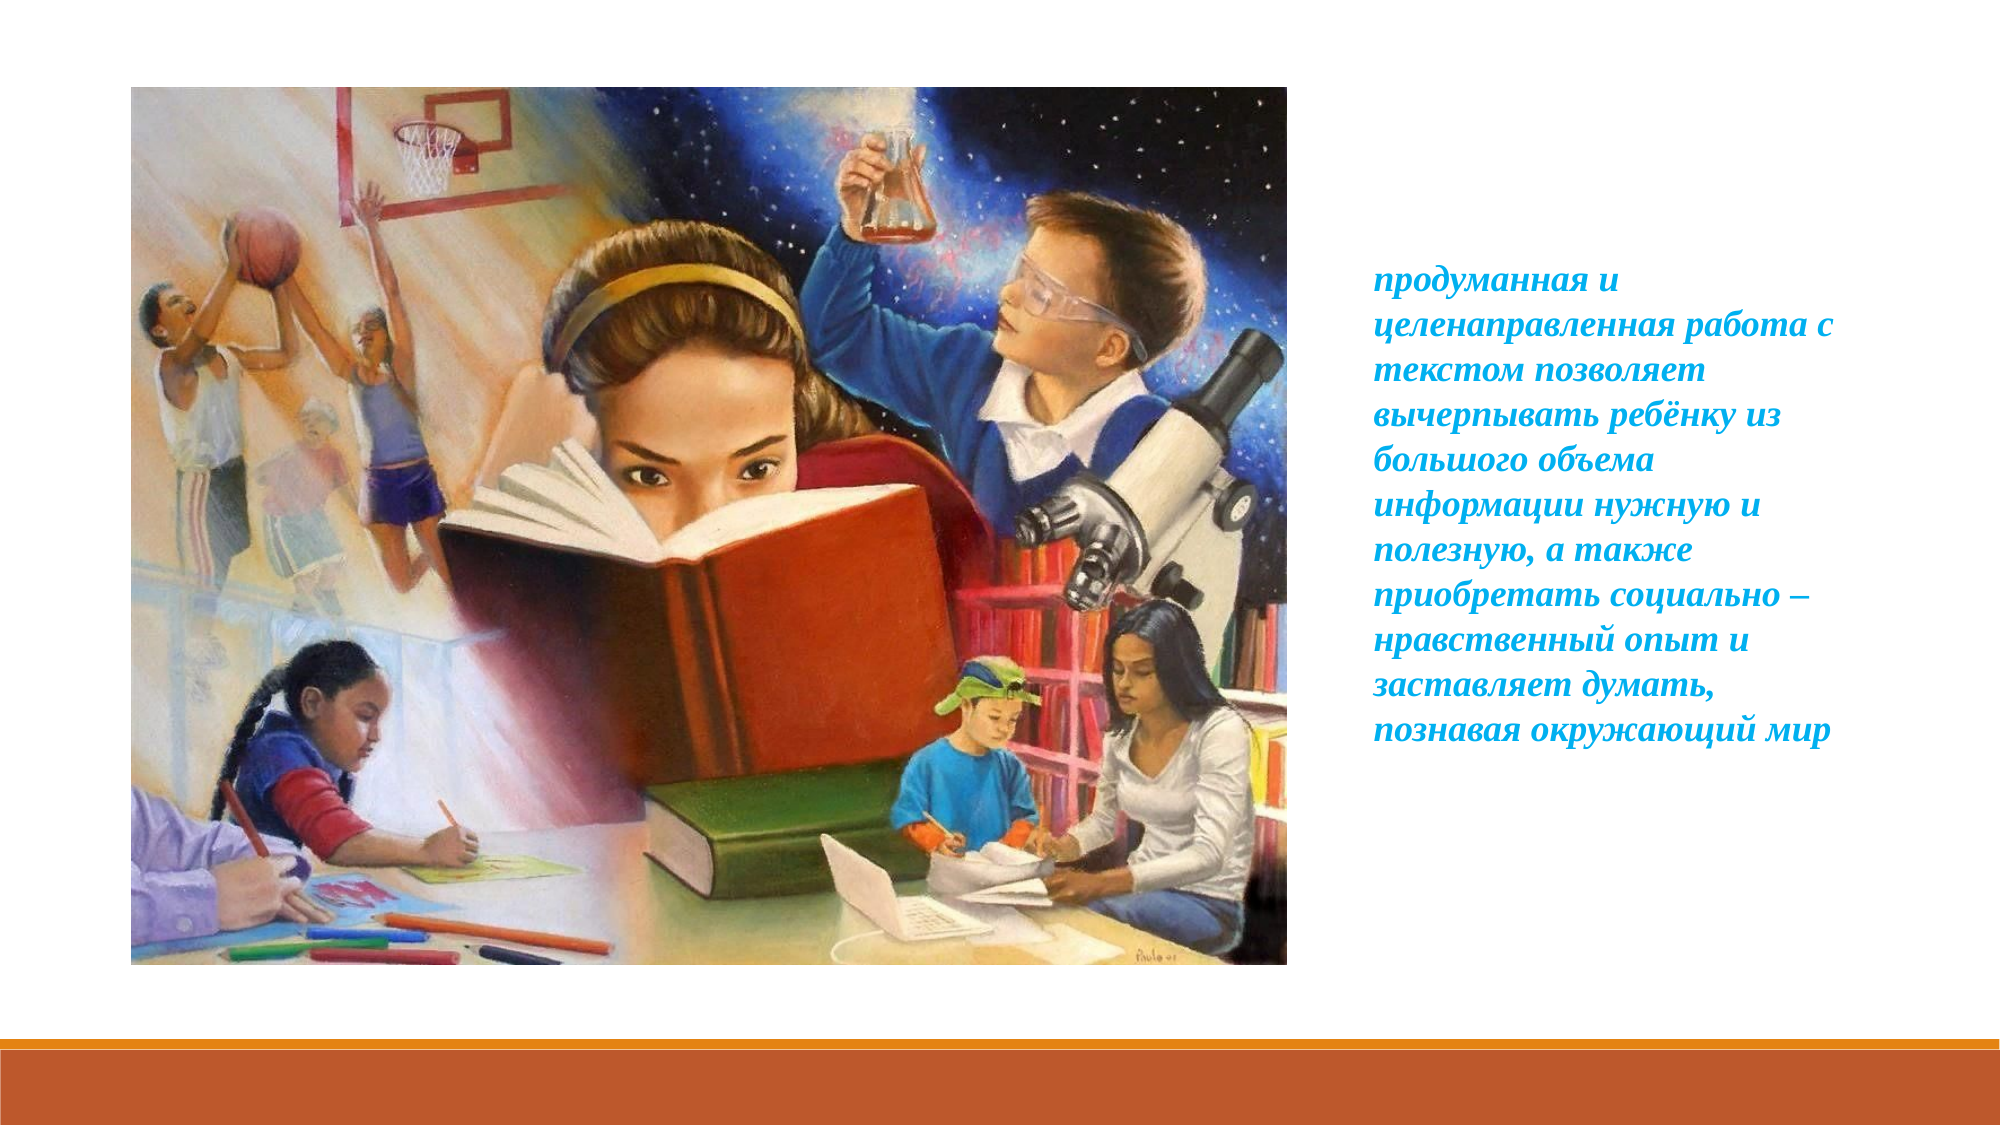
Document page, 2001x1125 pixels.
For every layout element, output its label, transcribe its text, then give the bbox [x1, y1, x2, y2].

text_box продуманная и целенаправленная работа с текстом позволяет вычерпывать ребёнку из большого объема информации нужную и полезную, а также приобретать социально – нравственный опыт и заставляет думать, познавая окружающий мир [1359, 246, 1882, 757]
picture [131, 87, 1288, 965]
